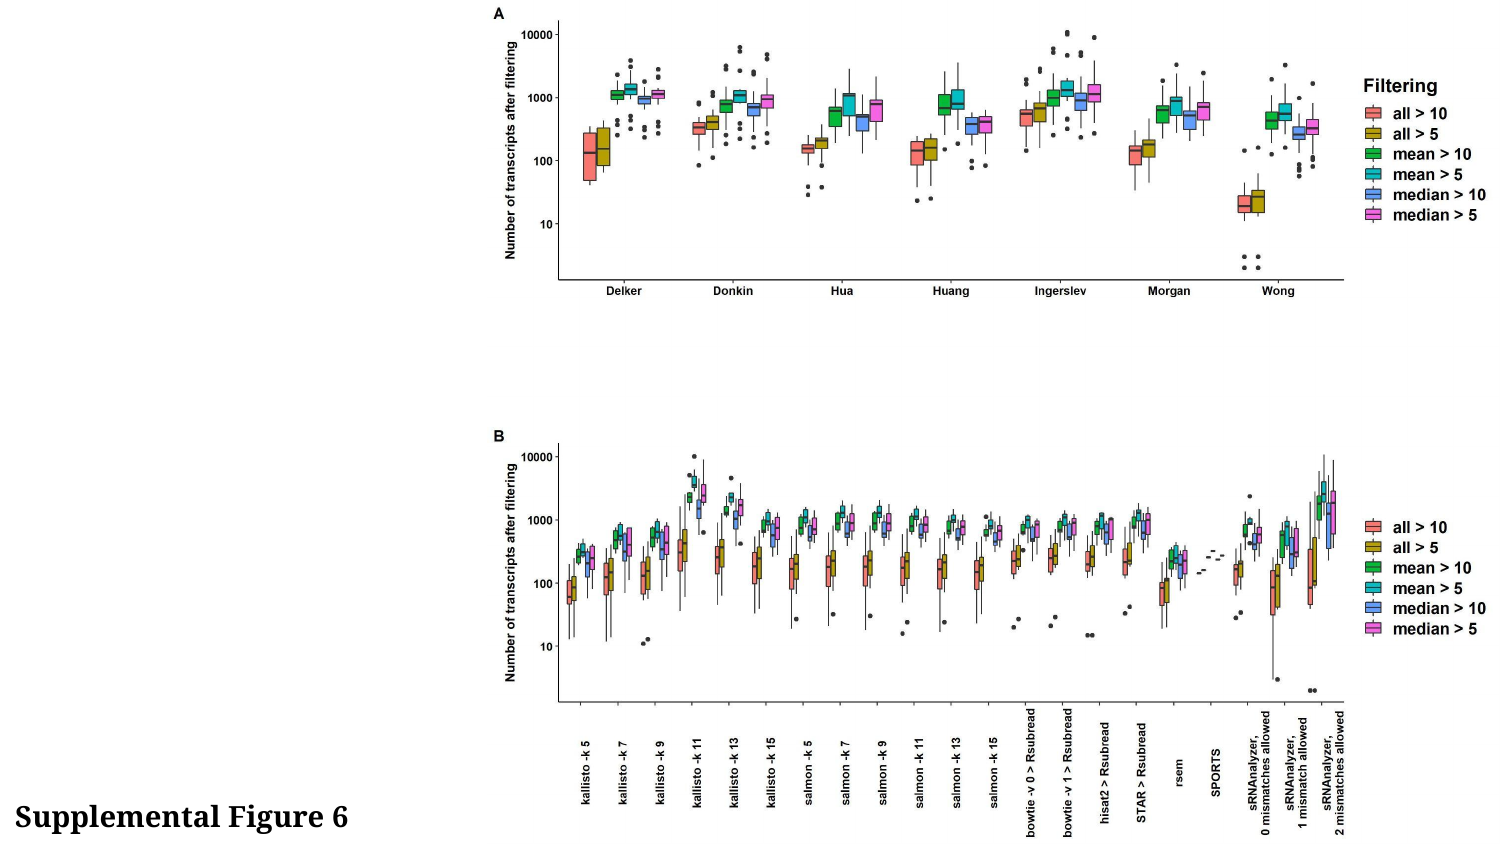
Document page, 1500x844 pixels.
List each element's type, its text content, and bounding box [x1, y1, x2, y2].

picture [487, 0, 1500, 844]
text_box Supplemental Figure 6 [0, 778, 482, 844]
